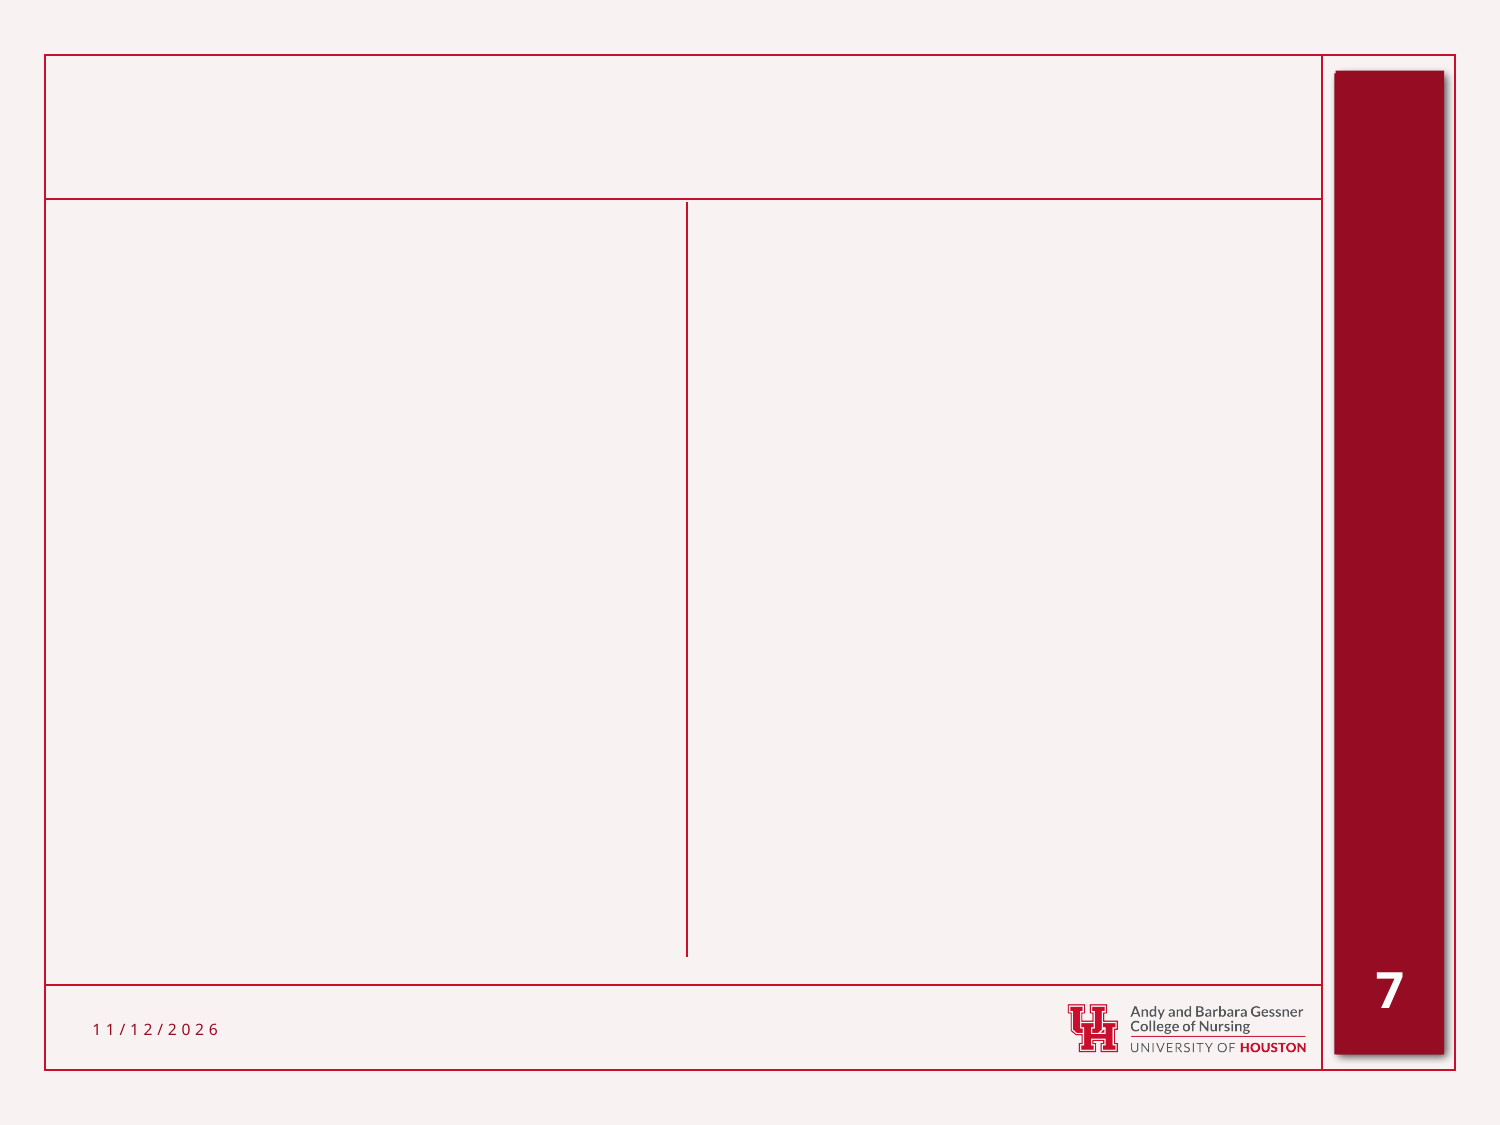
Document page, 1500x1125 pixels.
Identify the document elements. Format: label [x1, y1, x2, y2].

slide_number [77, 1007, 466, 1055]
picture [1063, 992, 1331, 1065]
